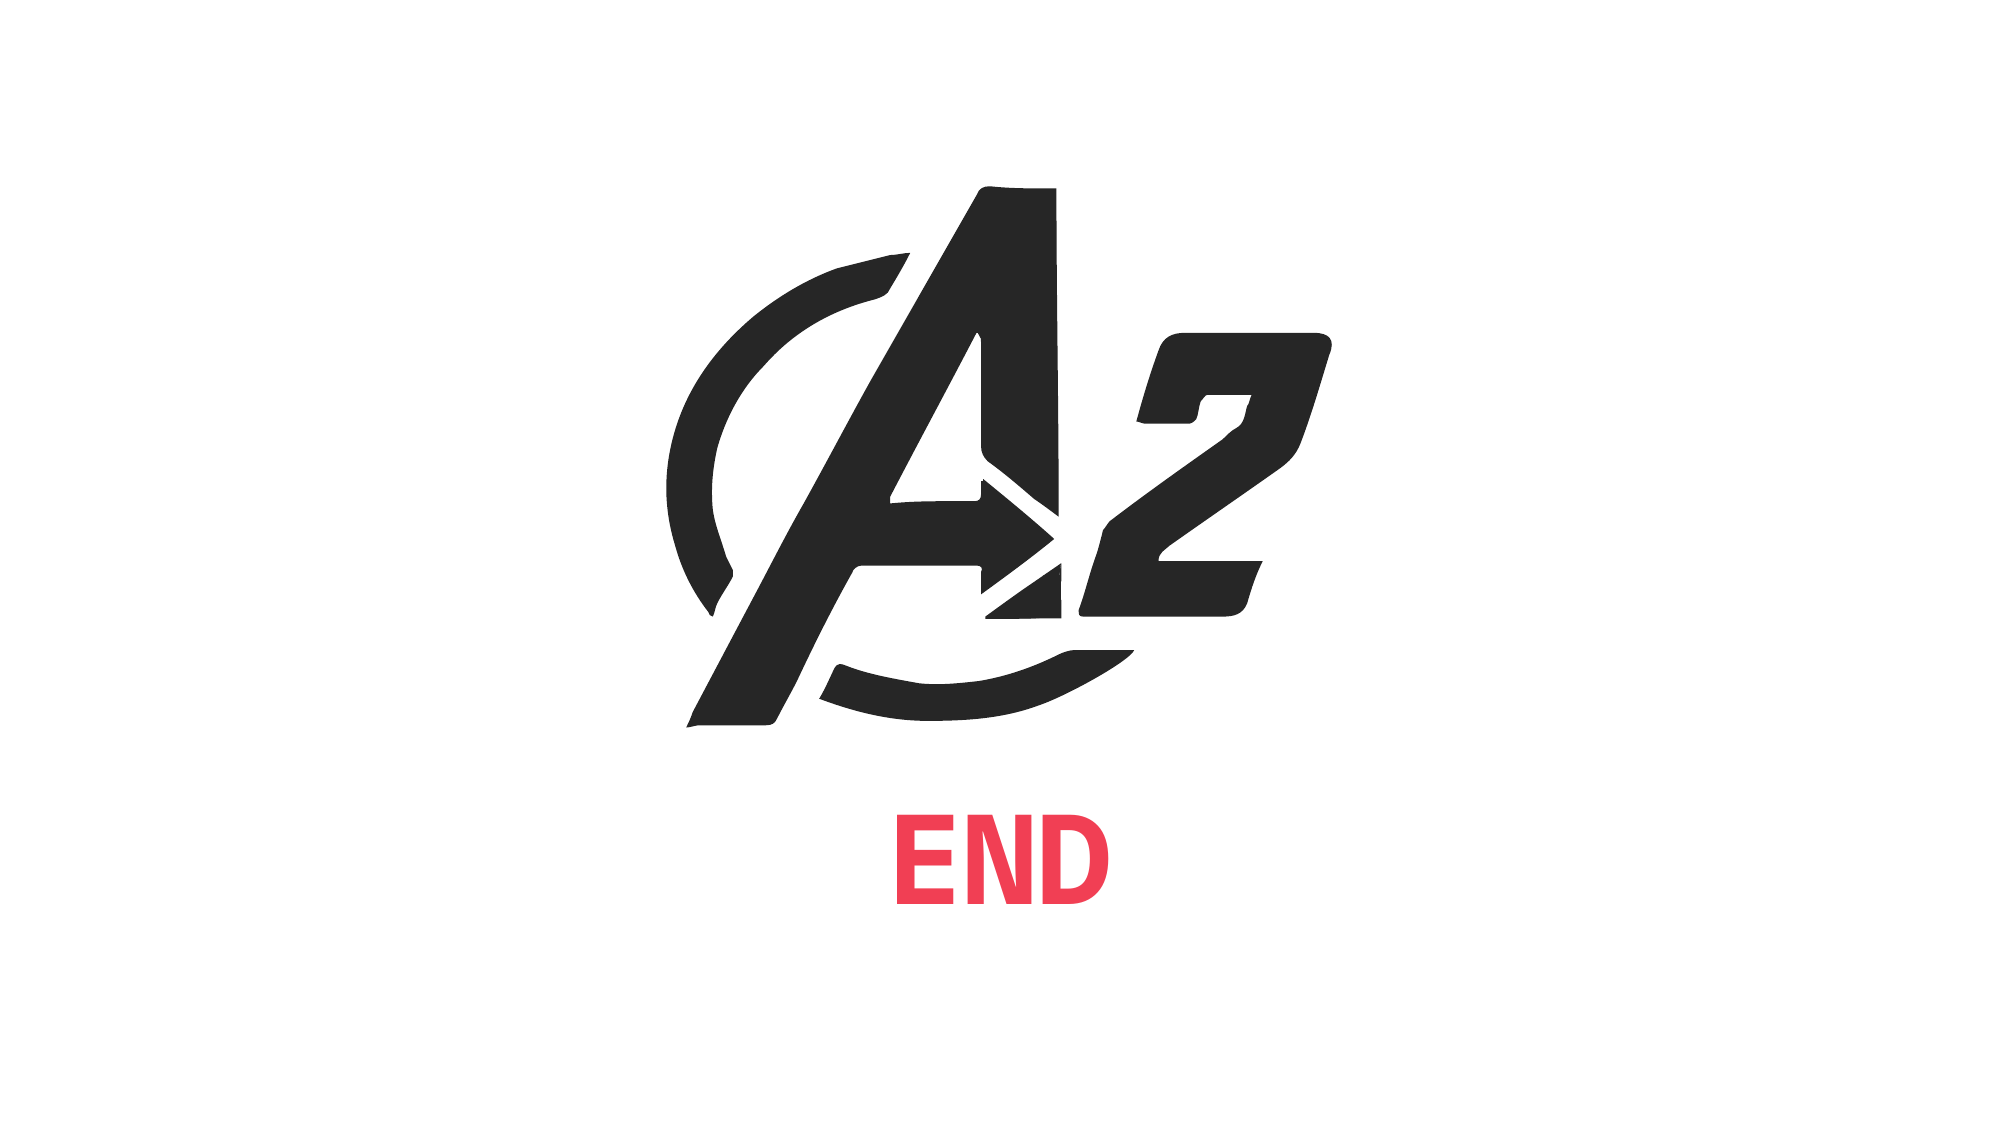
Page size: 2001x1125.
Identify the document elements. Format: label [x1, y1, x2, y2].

text_box [664, 186, 1336, 939]
